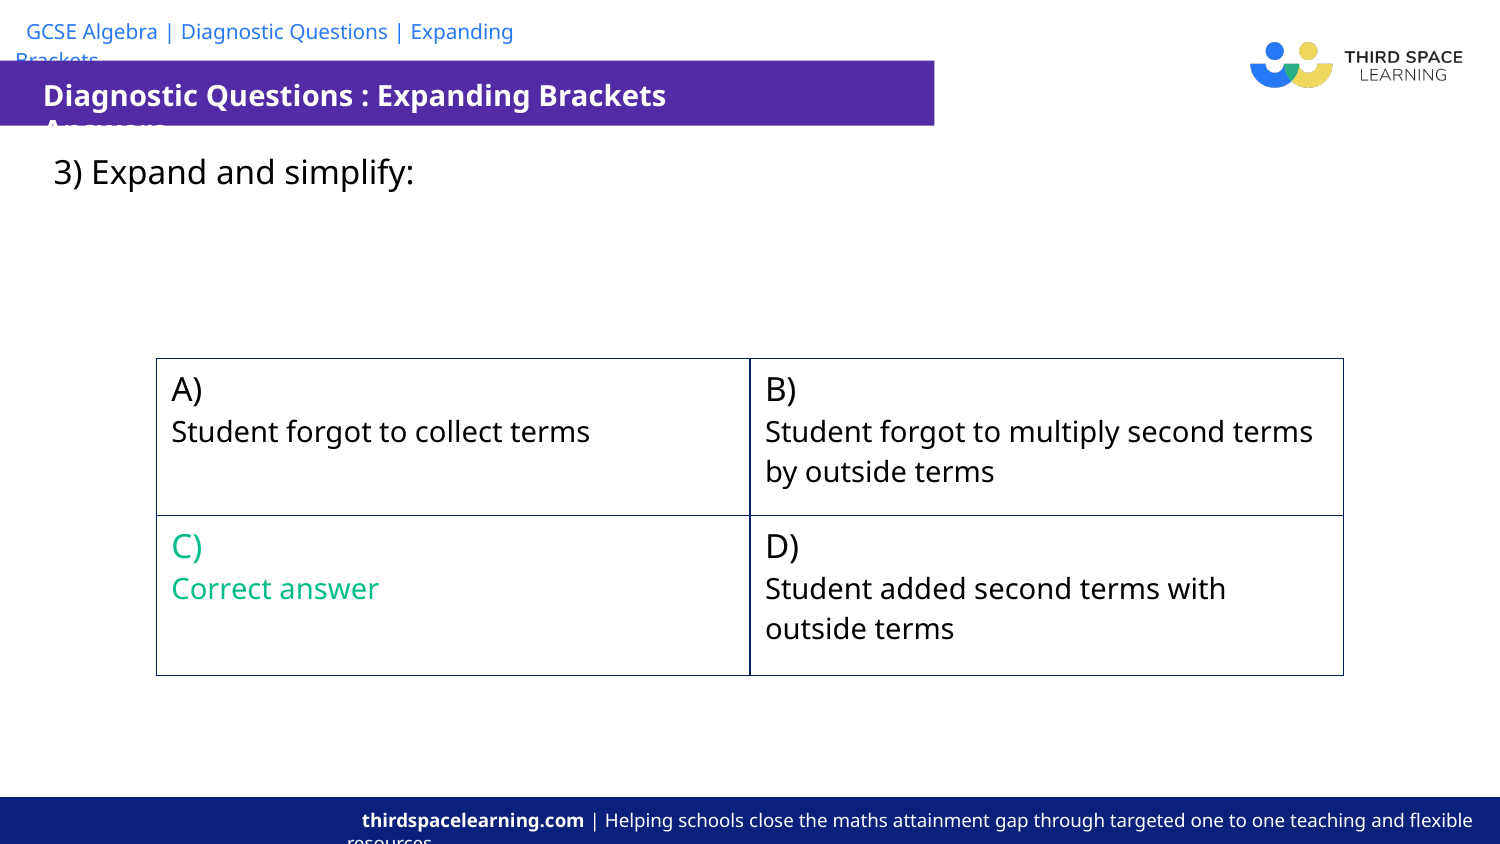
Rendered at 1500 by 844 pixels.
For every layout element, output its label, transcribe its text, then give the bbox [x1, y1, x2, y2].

text_box Diagnostic Questions : Expanding Brackets Answers [27, 61, 778, 162]
picture [1250, 33, 1465, 99]
